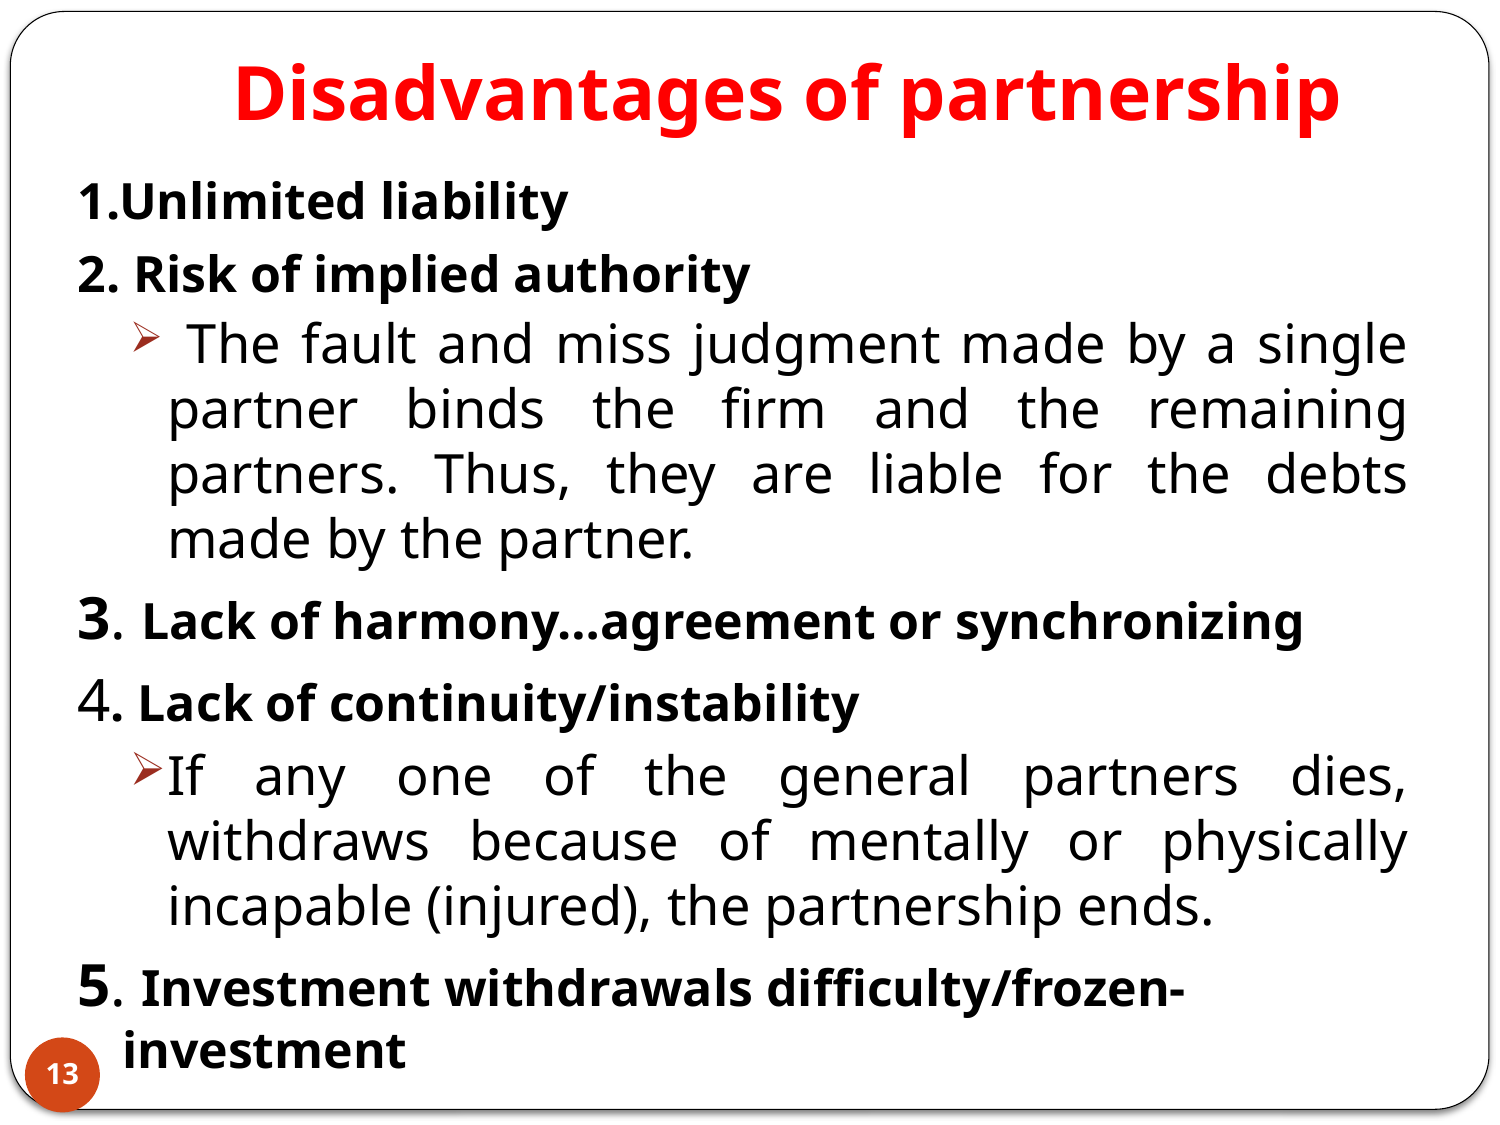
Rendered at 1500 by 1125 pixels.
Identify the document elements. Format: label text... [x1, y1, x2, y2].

list 1.Unlimited liability 2. Risk of implied authority The fault and miss judgment made by a single partner binds the firm and the remaining partners. Thus, they are liable for the debts made by the partner. 3. Lack of harmony…agreement or synchronizing 4. Lack of continuity/instability If any one of the general partners dies, withdraws because of mentally or physically incapable (injured), the partnership ends. 5. Investment withdrawals difficulty/frozen-investment [62, 162, 1425, 1063]
slide_number 13 [24, 1037, 100, 1113]
title Disadvantages of partnership [150, 37, 1425, 150]
